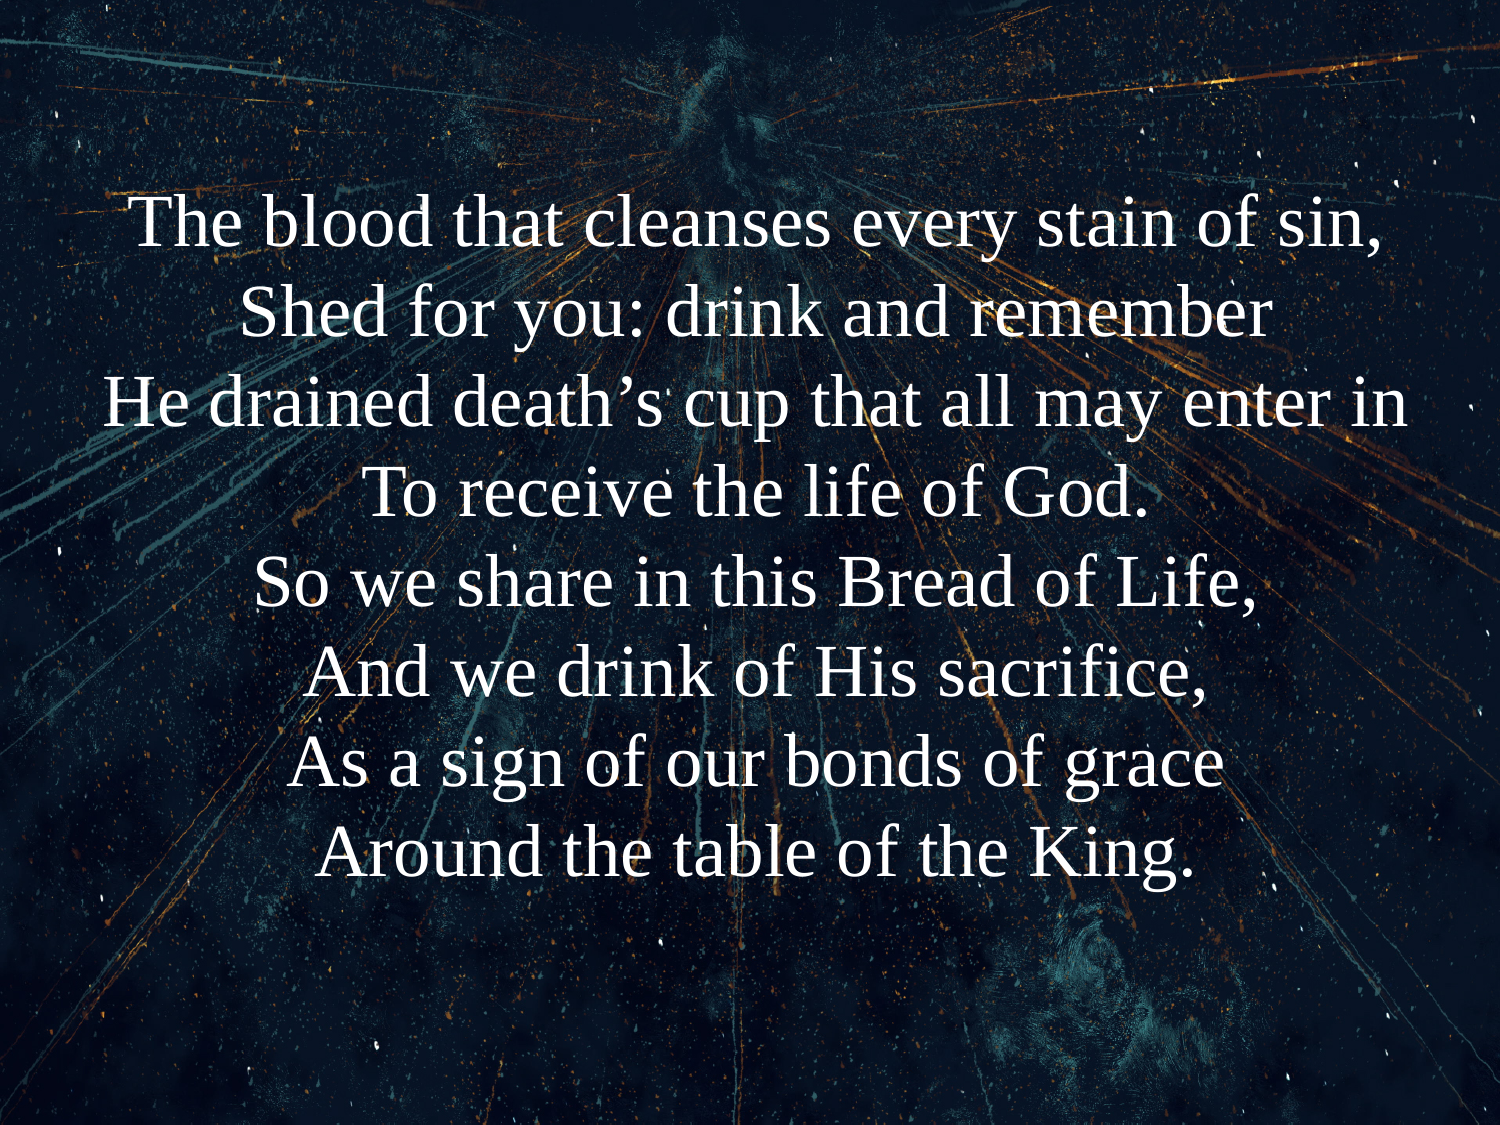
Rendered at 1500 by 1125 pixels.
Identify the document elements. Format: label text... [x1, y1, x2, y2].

picture [0, 0, 1500, 1125]
title The blood that cleanses every stain of sin, Shed for you: drink and remember He drained death’s cup that all may enter in To receive the life of God. So we share in this Bread of Life, And we drink of His sacrifice, As a sign of our bonds of grace Around the table of the King. [75, 437, 1438, 625]
